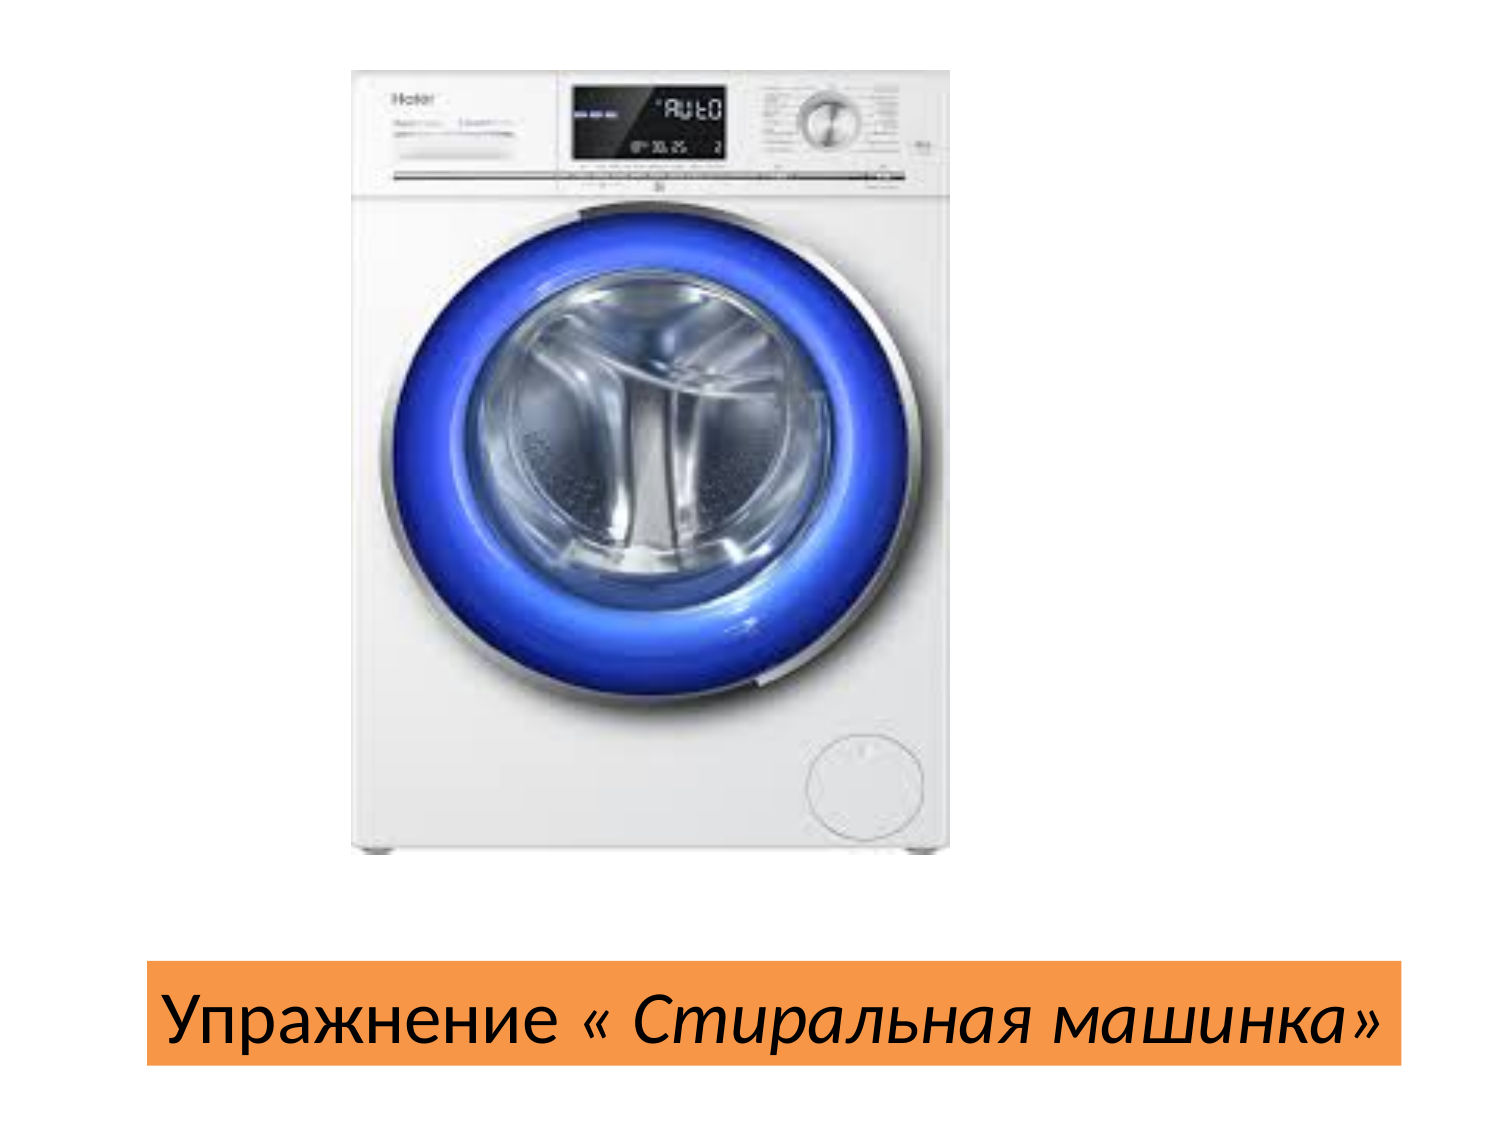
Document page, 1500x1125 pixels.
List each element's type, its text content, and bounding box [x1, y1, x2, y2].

text_box Упражнение « Стиральная машинка» [147, 960, 1402, 1066]
picture [351, 70, 950, 855]
